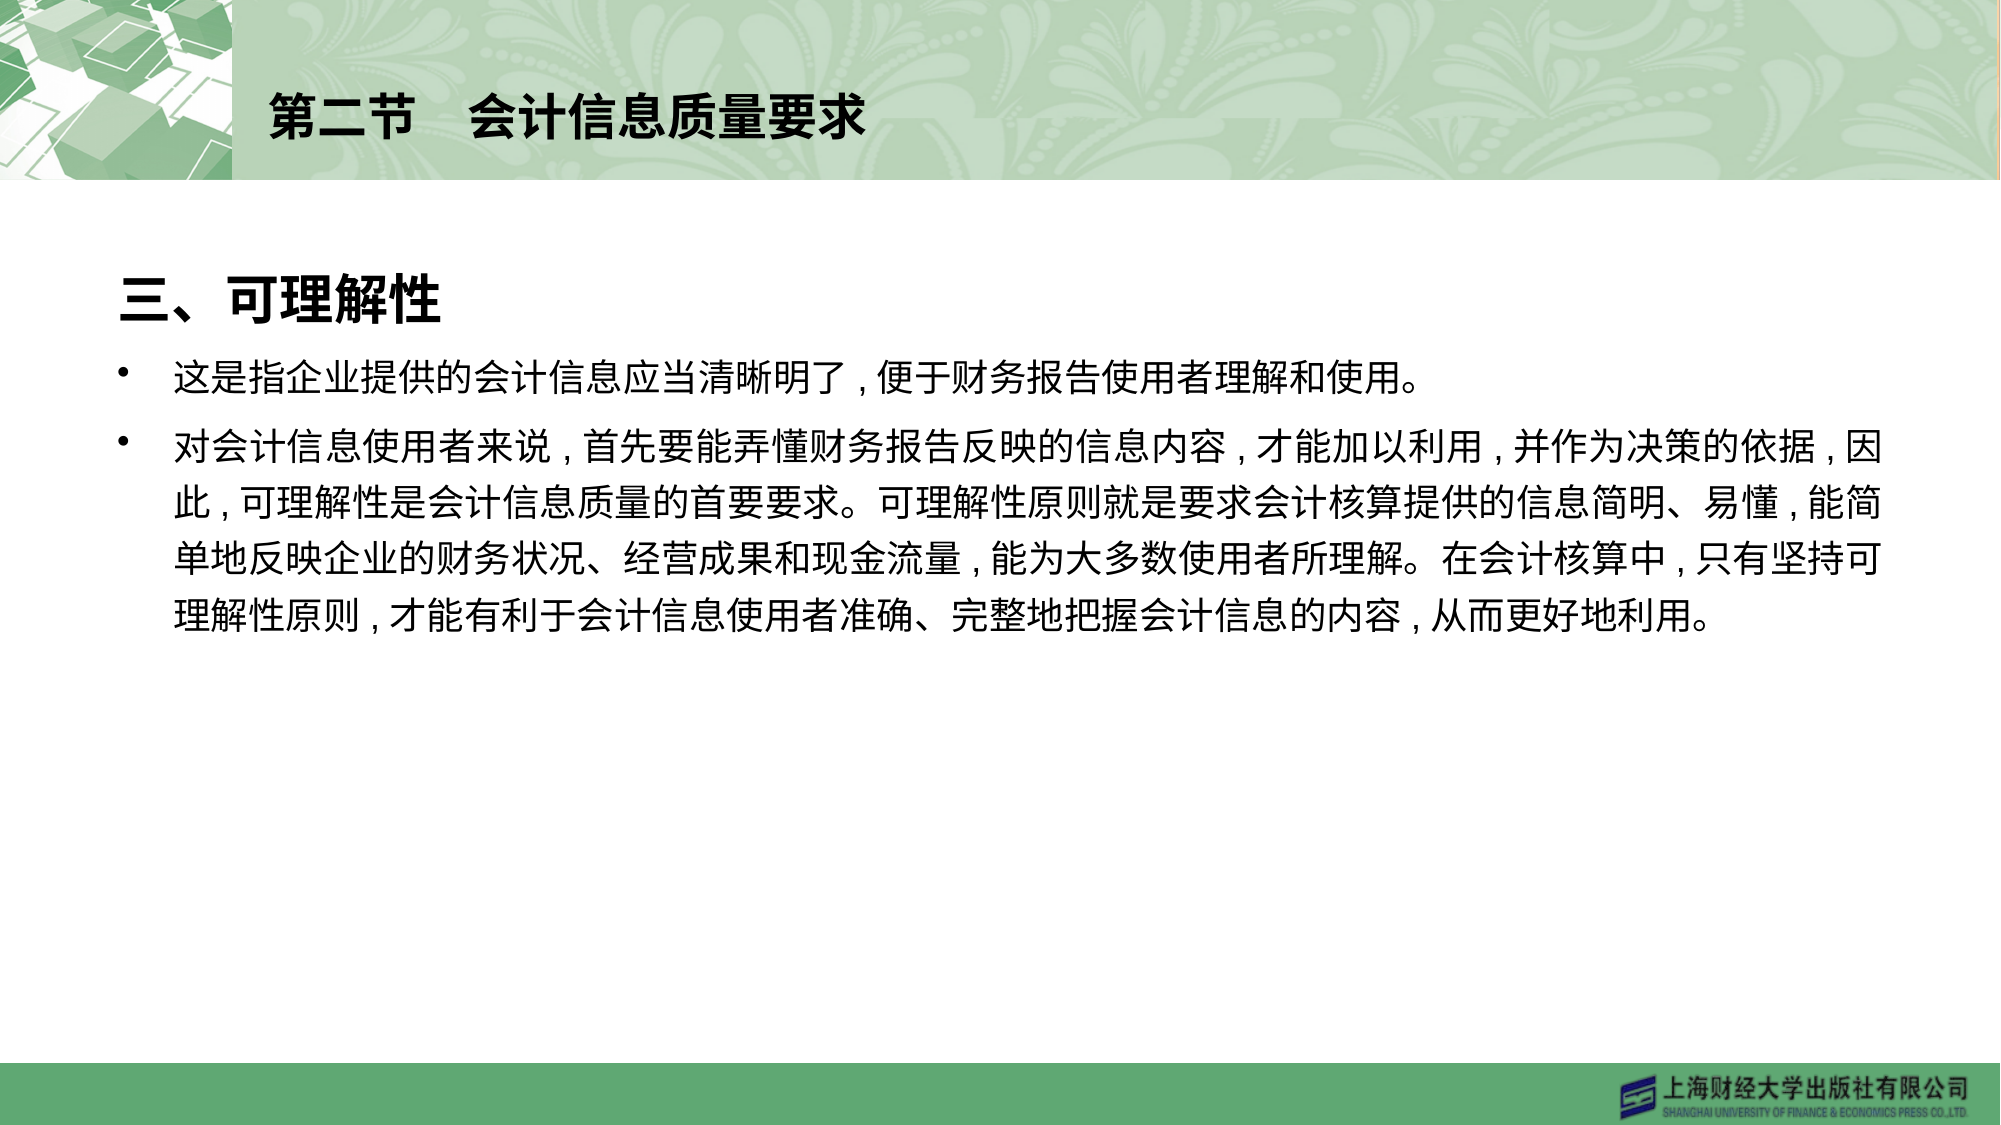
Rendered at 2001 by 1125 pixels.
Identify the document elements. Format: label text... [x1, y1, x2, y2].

picture [0, 0, 2001, 1125]
list 三、可理解性 这是指企业提供的会计信息应当清晰明了,便于财务报告使用者理解和使用。 对会计信息使用者来说,首先要能弄懂财务报告反映的信息内容,才能加以利用,并作为决策的依据,因此,可理解性是会计信息质量的首要要求。可理解性原则就是要求会计核算提供的信息简明、易懂,能简单地反映企业的财务状况、经营成果和现金流量,能为大多数使用者所理解。在会计核算中,只有坚持可理解性原则,才能有利于会计信息使用者准确、完整地把握会计信息的内容,从而更好地利用。 [102, 241, 1898, 1065]
title 第二节 会计信息质量要求 [252, 64, 1609, 168]
